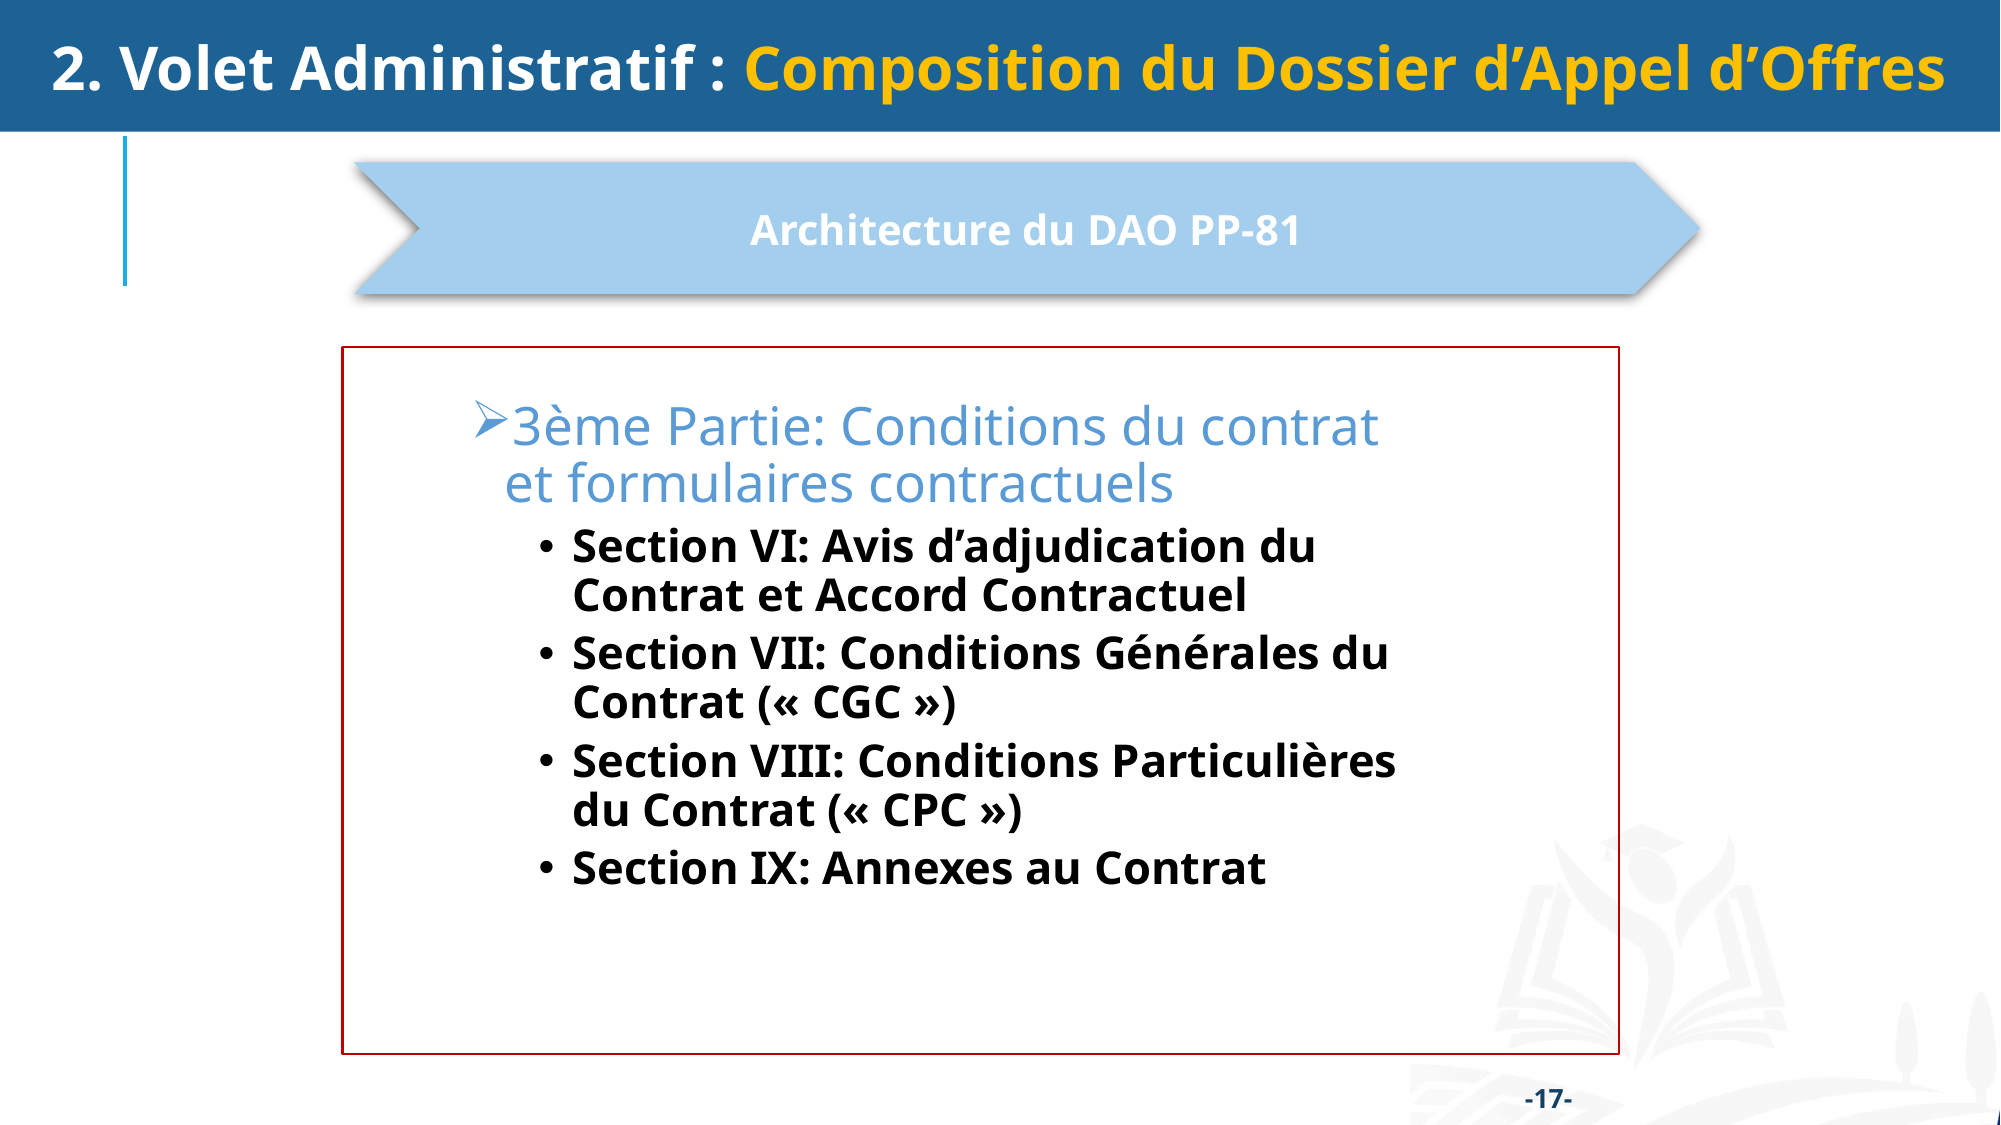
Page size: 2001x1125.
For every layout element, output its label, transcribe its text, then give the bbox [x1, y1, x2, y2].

text_box 2. Volet Administratif : Composition du Dossier d’Appel d’Offres [0, 0, 2000, 133]
text_box 3ème Partie: Conditions du contrat et formulaires contractuels Section VI: Avis d’adjudication du Contrat et Accord Contractuel Section VII: Conditions Générales du Contrat (« CGC ») Section VIII: Conditions Particulières du Contrat (« CPC ») Section IX: Annexes au Contrat [455, 392, 1456, 902]
picture [1409, 759, 2000, 1125]
text_box Architecture du DAO PP-81 [353, 162, 1701, 295]
text_box [341, 346, 1620, 1055]
